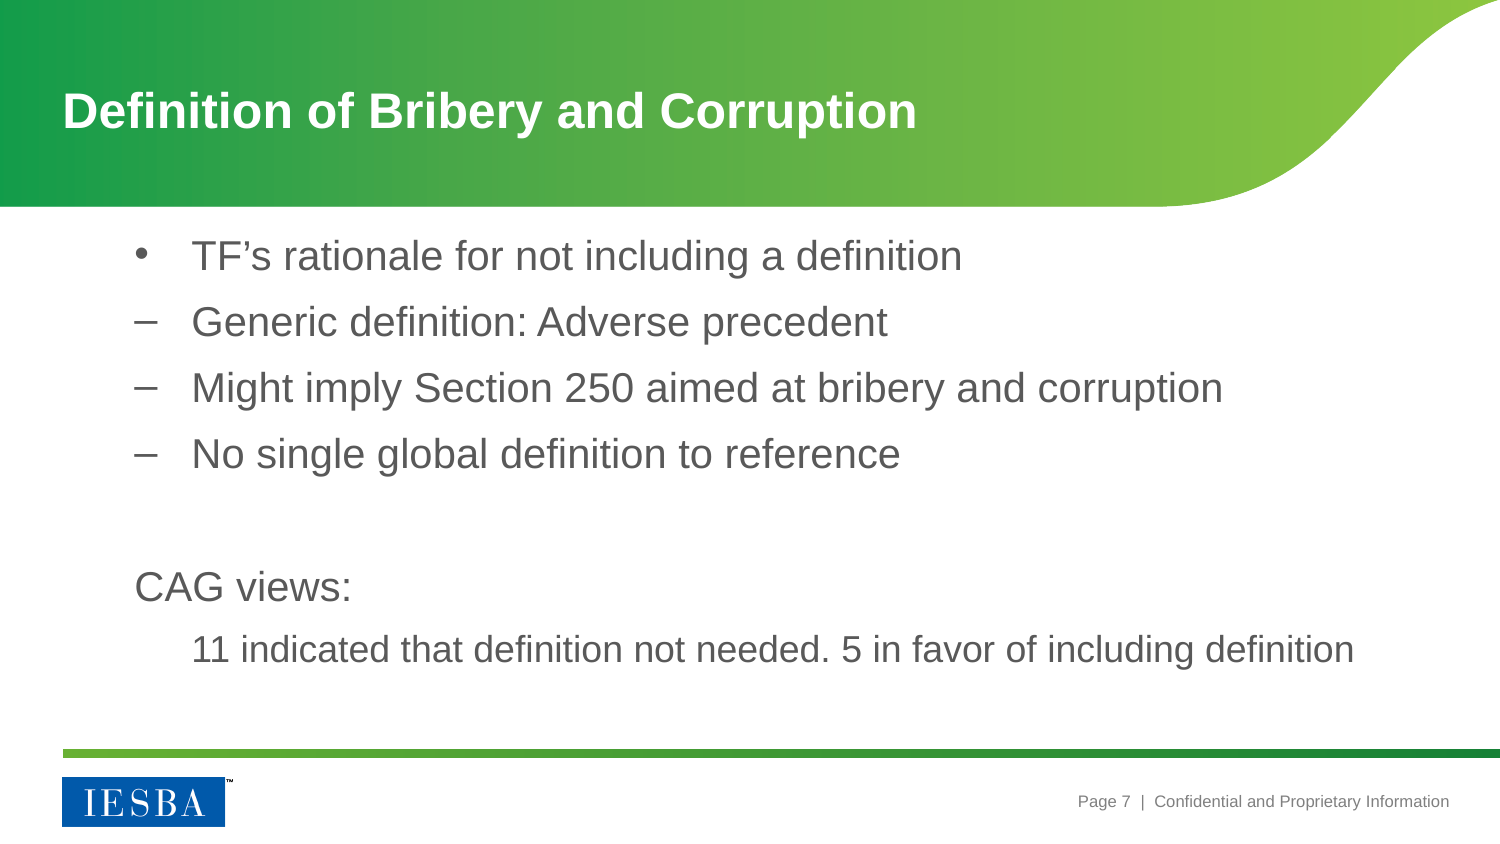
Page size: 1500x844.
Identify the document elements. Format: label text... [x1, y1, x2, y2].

title Definition of Bribery and Corruption [62, 75, 1300, 142]
picture [0, 0, 1500, 207]
list TF’s rationale for not including a definition Generic definition: Adverse precedent Might imply Section 250 aimed at bribery and corruption No single global definition to reference CAG views: 11 indicated that definition not needed. 5 in favor of including definition [62, 220, 1450, 724]
picture [62, 777, 233, 827]
